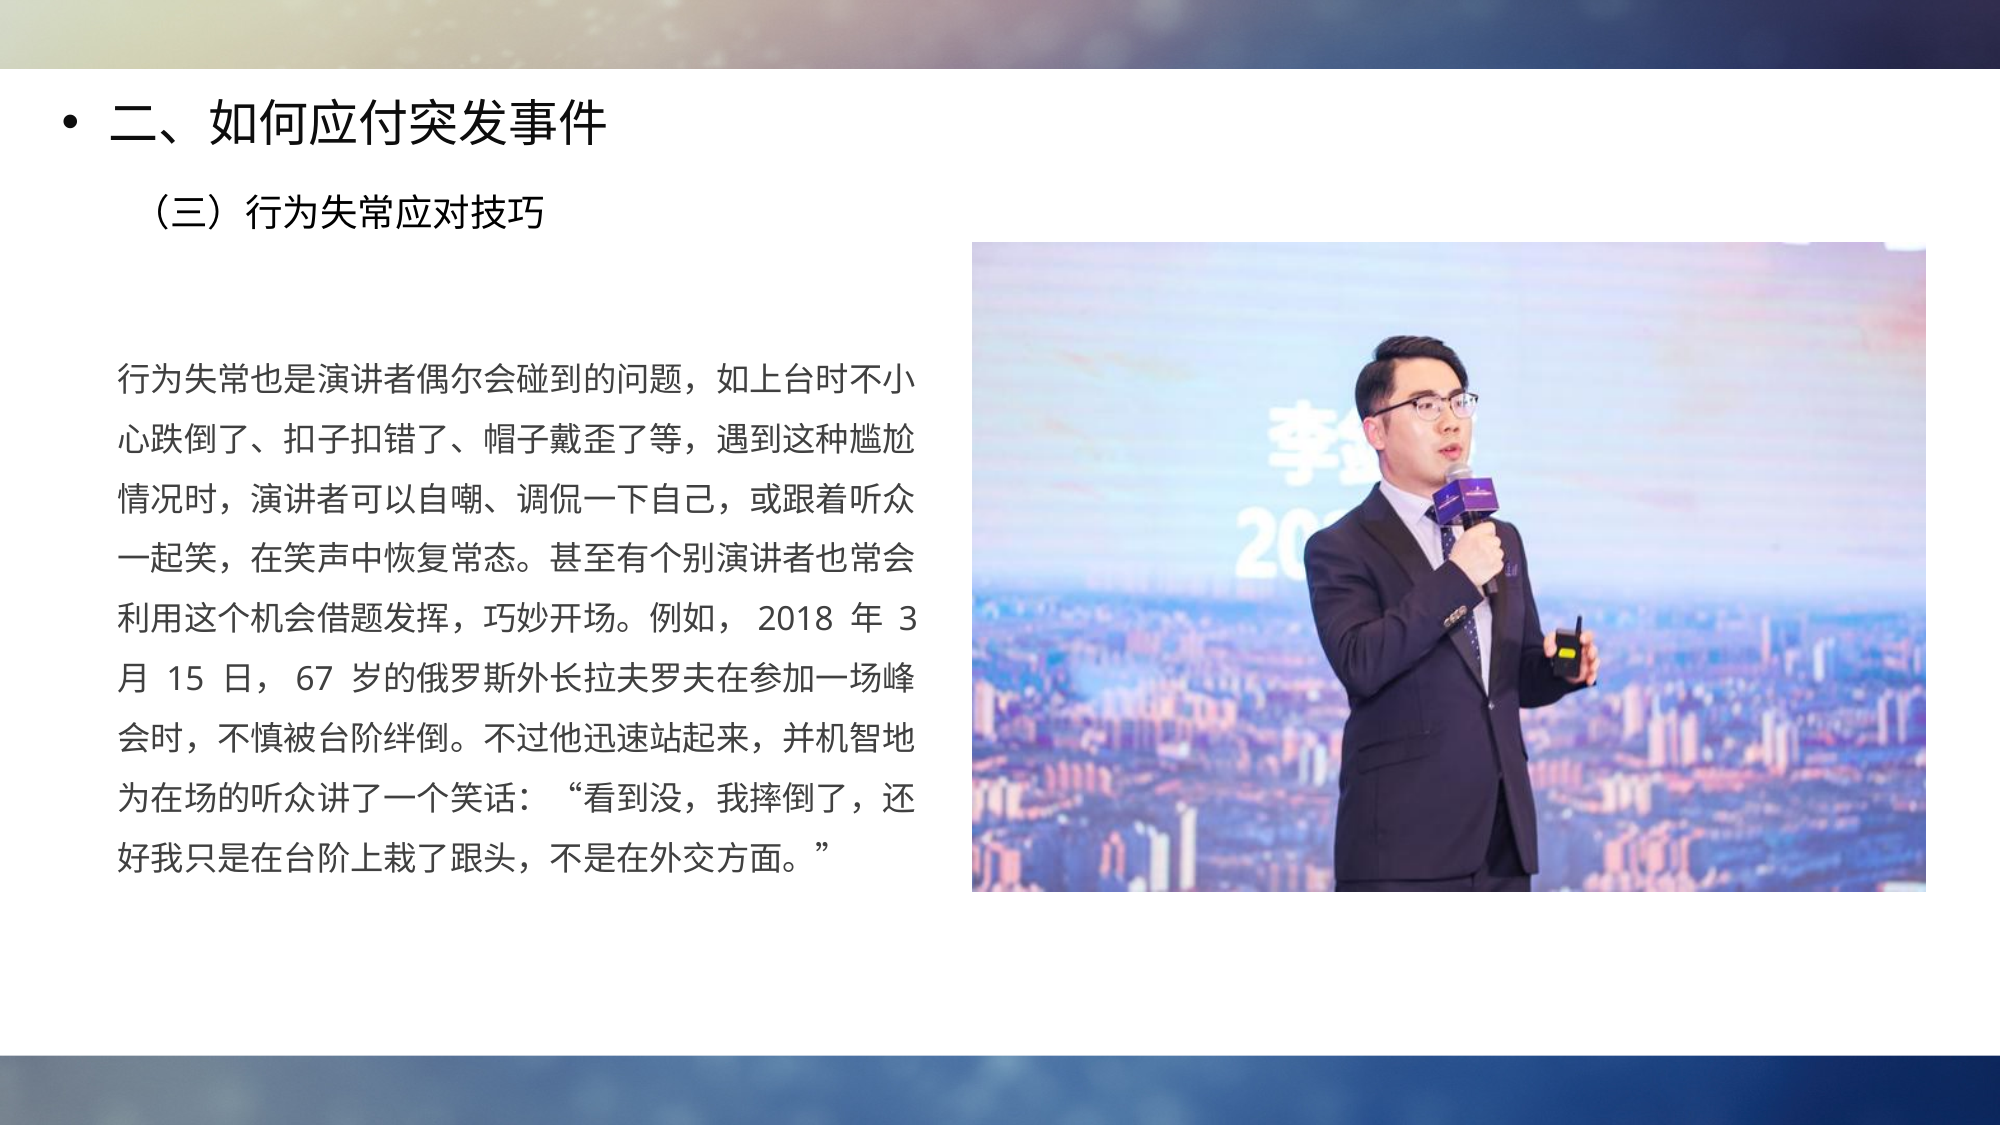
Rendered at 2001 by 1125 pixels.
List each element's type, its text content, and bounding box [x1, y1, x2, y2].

text_box 行为失常也是演讲者偶尔会碰到的问题，如上台时不小心跌倒了、扣子扣错了、帽子戴歪了等，遇到这种尴尬情况时，演讲者可以自嘲、调侃一下自己，或跟着听众一起笑，在笑声中恢复常态。甚至有个别演讲者也常会利用这个机会借题发挥，巧妙开场。例如，2018 年 3 月 15 日，67 岁的俄罗斯外长拉夫罗夫在参加一场峰会时，不慎被台阶绊倒。不过他迅速站起来，并机智地为在场的听众讲了一个笑话：“看到没，我摔倒了，还好我只是在台阶上栽了跟头，不是在外交方面。” [102, 330, 957, 885]
picture [972, 242, 1926, 892]
picture [0, 1056, 2000, 1125]
picture [0, 0, 2000, 69]
text_box 二、如何应付突发事件 [46, 84, 925, 160]
text_box （三）行为失常应对技巧 [117, 181, 560, 242]
